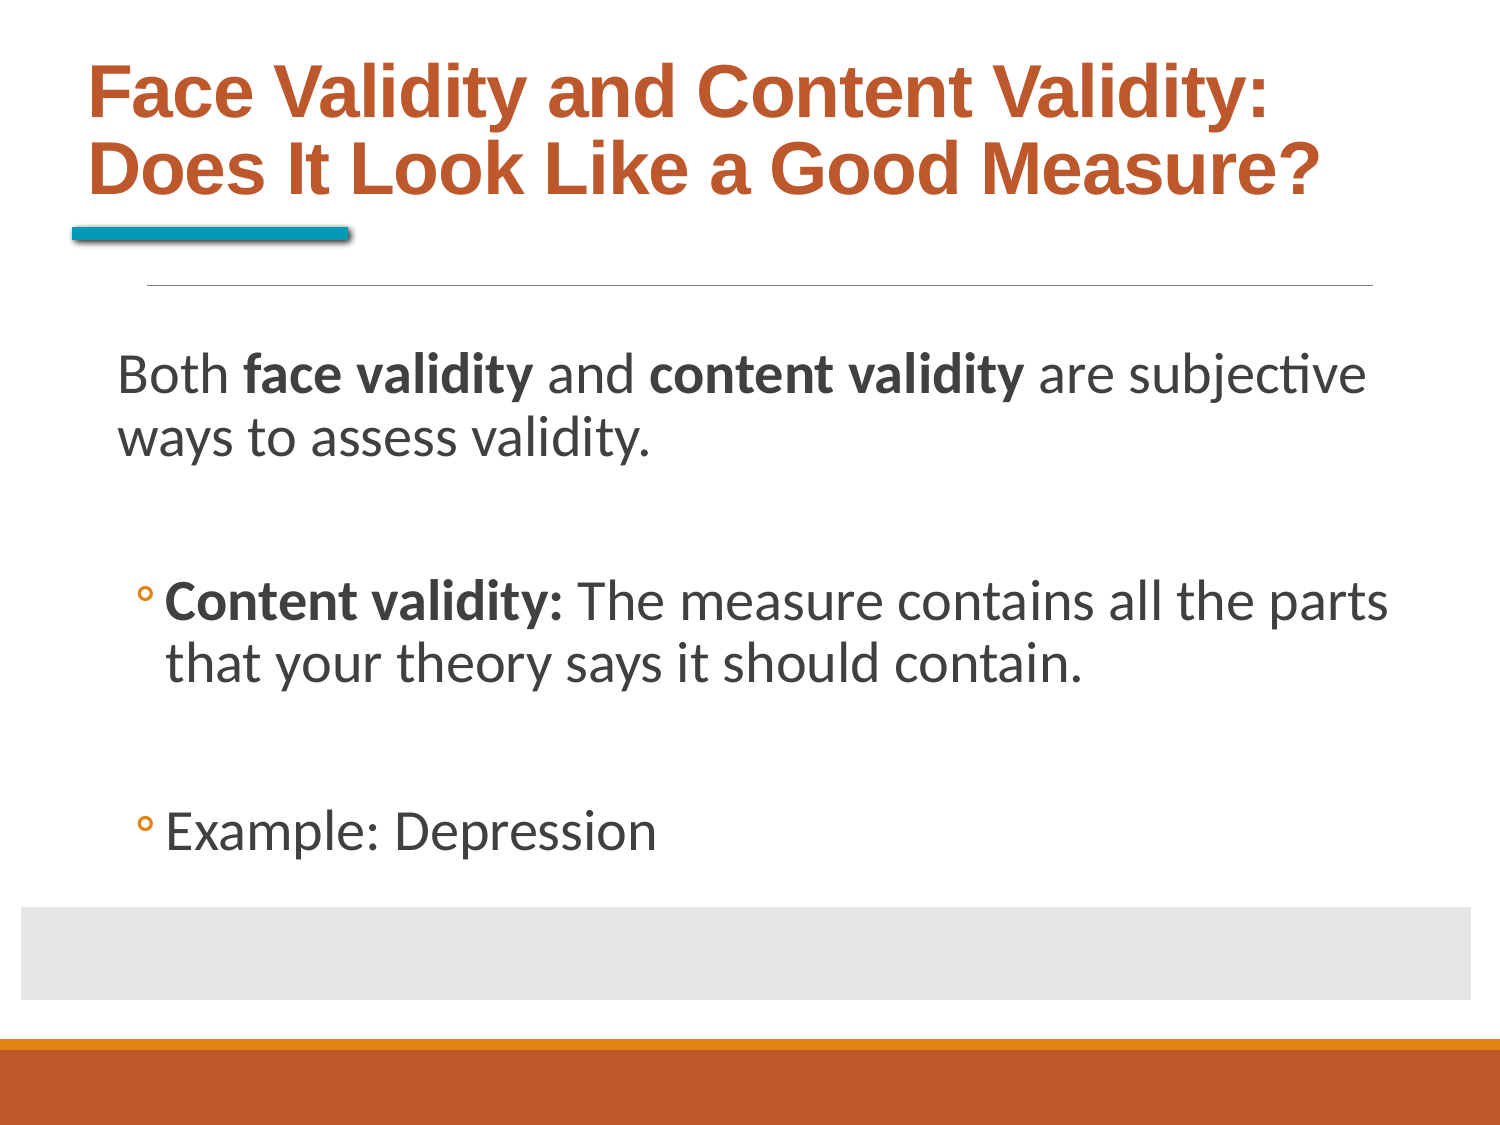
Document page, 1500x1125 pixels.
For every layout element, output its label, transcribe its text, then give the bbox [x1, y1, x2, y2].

title Face Validity and Content Validity: Does It Look Like a Good Measure? [72, 29, 1423, 218]
list Both face validity and content validity are subjective ways to assess validity. Content validity: The measure contains all the parts that your theory says it should contain. Example: Depression [102, 335, 1453, 934]
